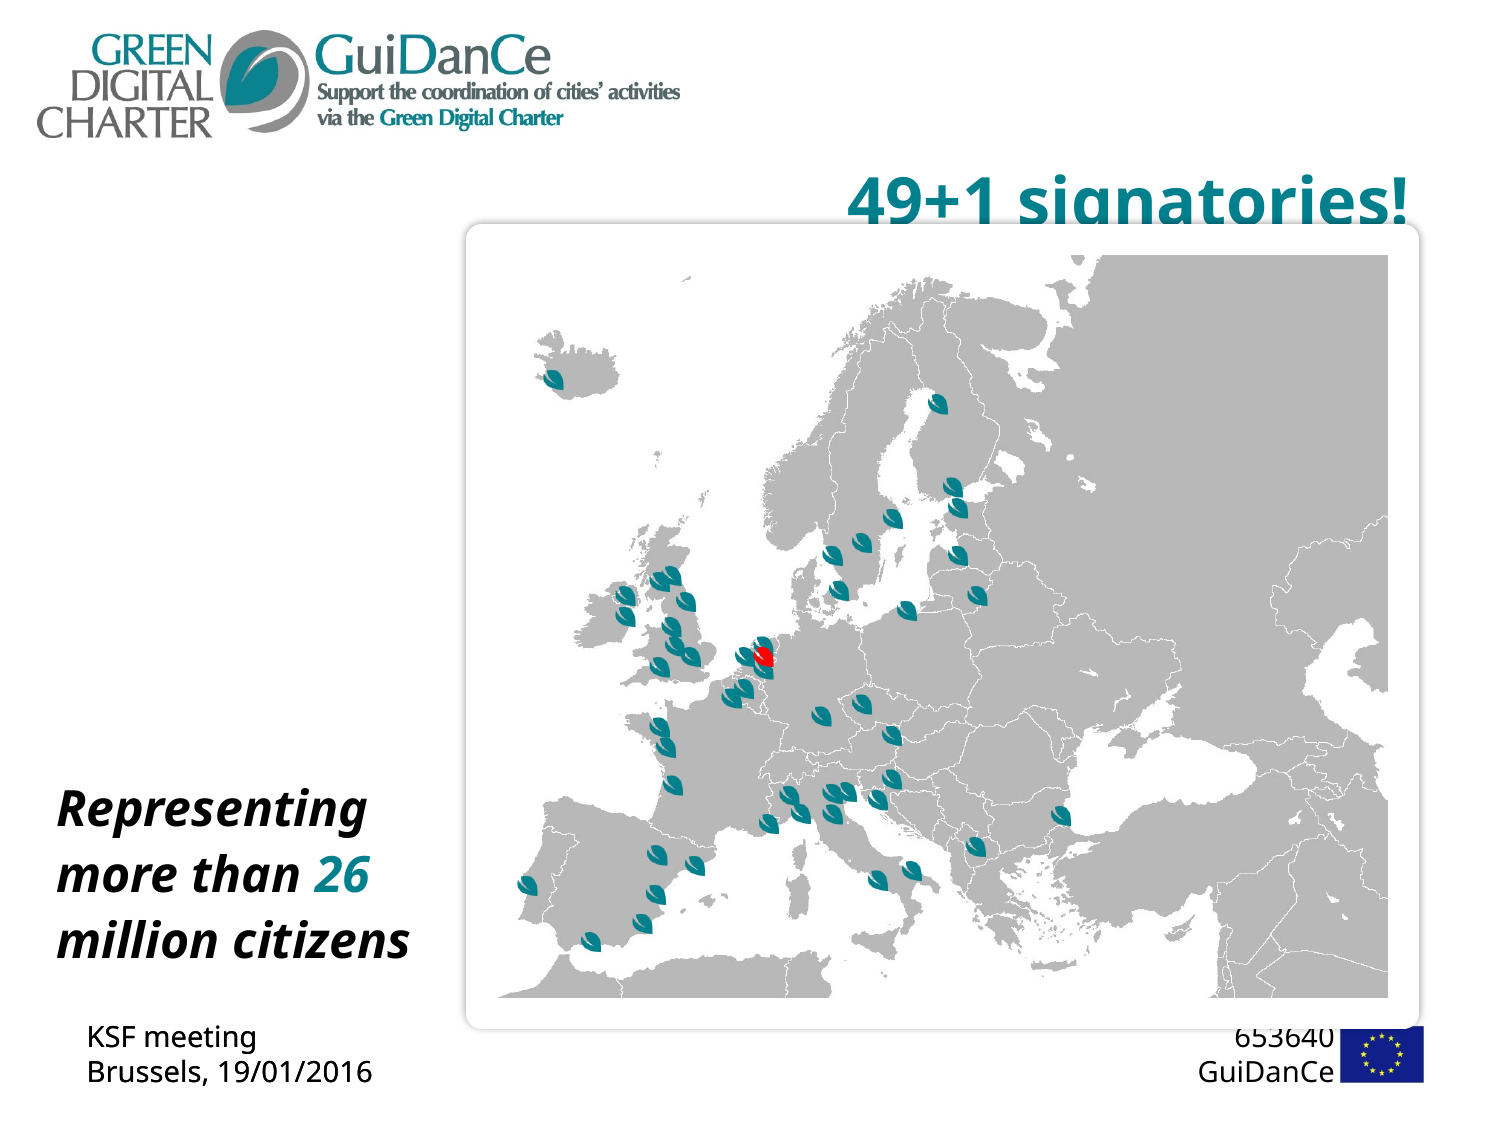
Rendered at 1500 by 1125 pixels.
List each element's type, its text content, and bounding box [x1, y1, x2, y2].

picture [1338, 1024, 1425, 1084]
title 49+1 signatories! [371, 142, 1425, 256]
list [496, 255, 1389, 998]
picture [37, 30, 680, 138]
text_box Representing more than 26 million citizens [41, 763, 467, 953]
